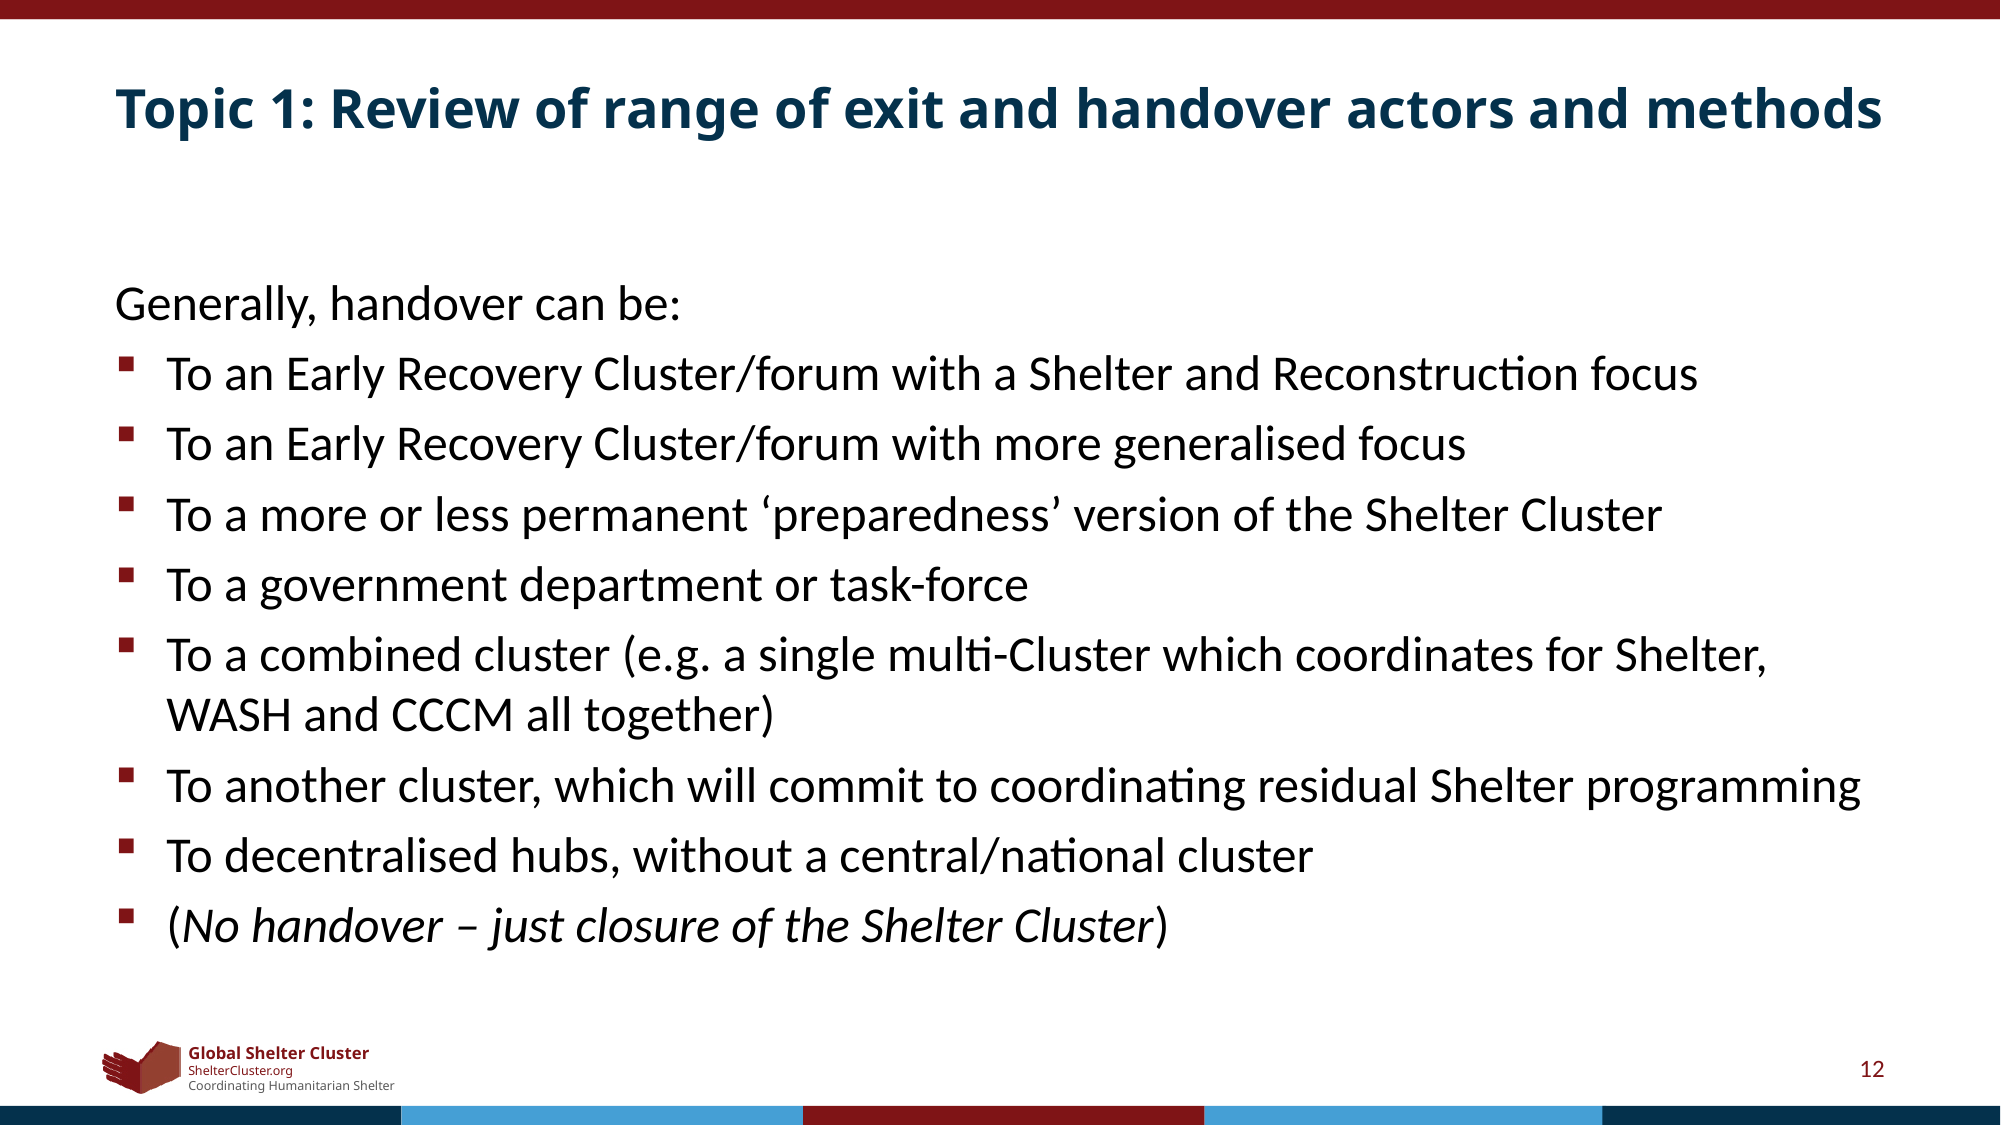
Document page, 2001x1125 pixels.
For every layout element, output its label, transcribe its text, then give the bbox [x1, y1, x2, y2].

list Generally, handover can be: To an Early Recovery Cluster/forum with a Shelter and Reconstruction focus To an Early Recovery Cluster/forum with more generalised focus To a more or less permanent ‘preparedness’ version of the Shelter Cluster To a government department or task-force To a combined cluster (e.g. a single multi-Cluster which coordinates for Shelter, WASH and CCCM all together) To another cluster, which will commit to coordinating residual Shelter programming To decentralised hubs, without a central/national cluster (No handover – just closure of the Shelter Cluster) [99, 262, 1900, 1005]
slide_number 12 [1433, 1037, 1900, 1098]
title Topic 1: Review of range of exit and handover actors and methods [99, 45, 1900, 233]
picture [102, 1041, 181, 1094]
